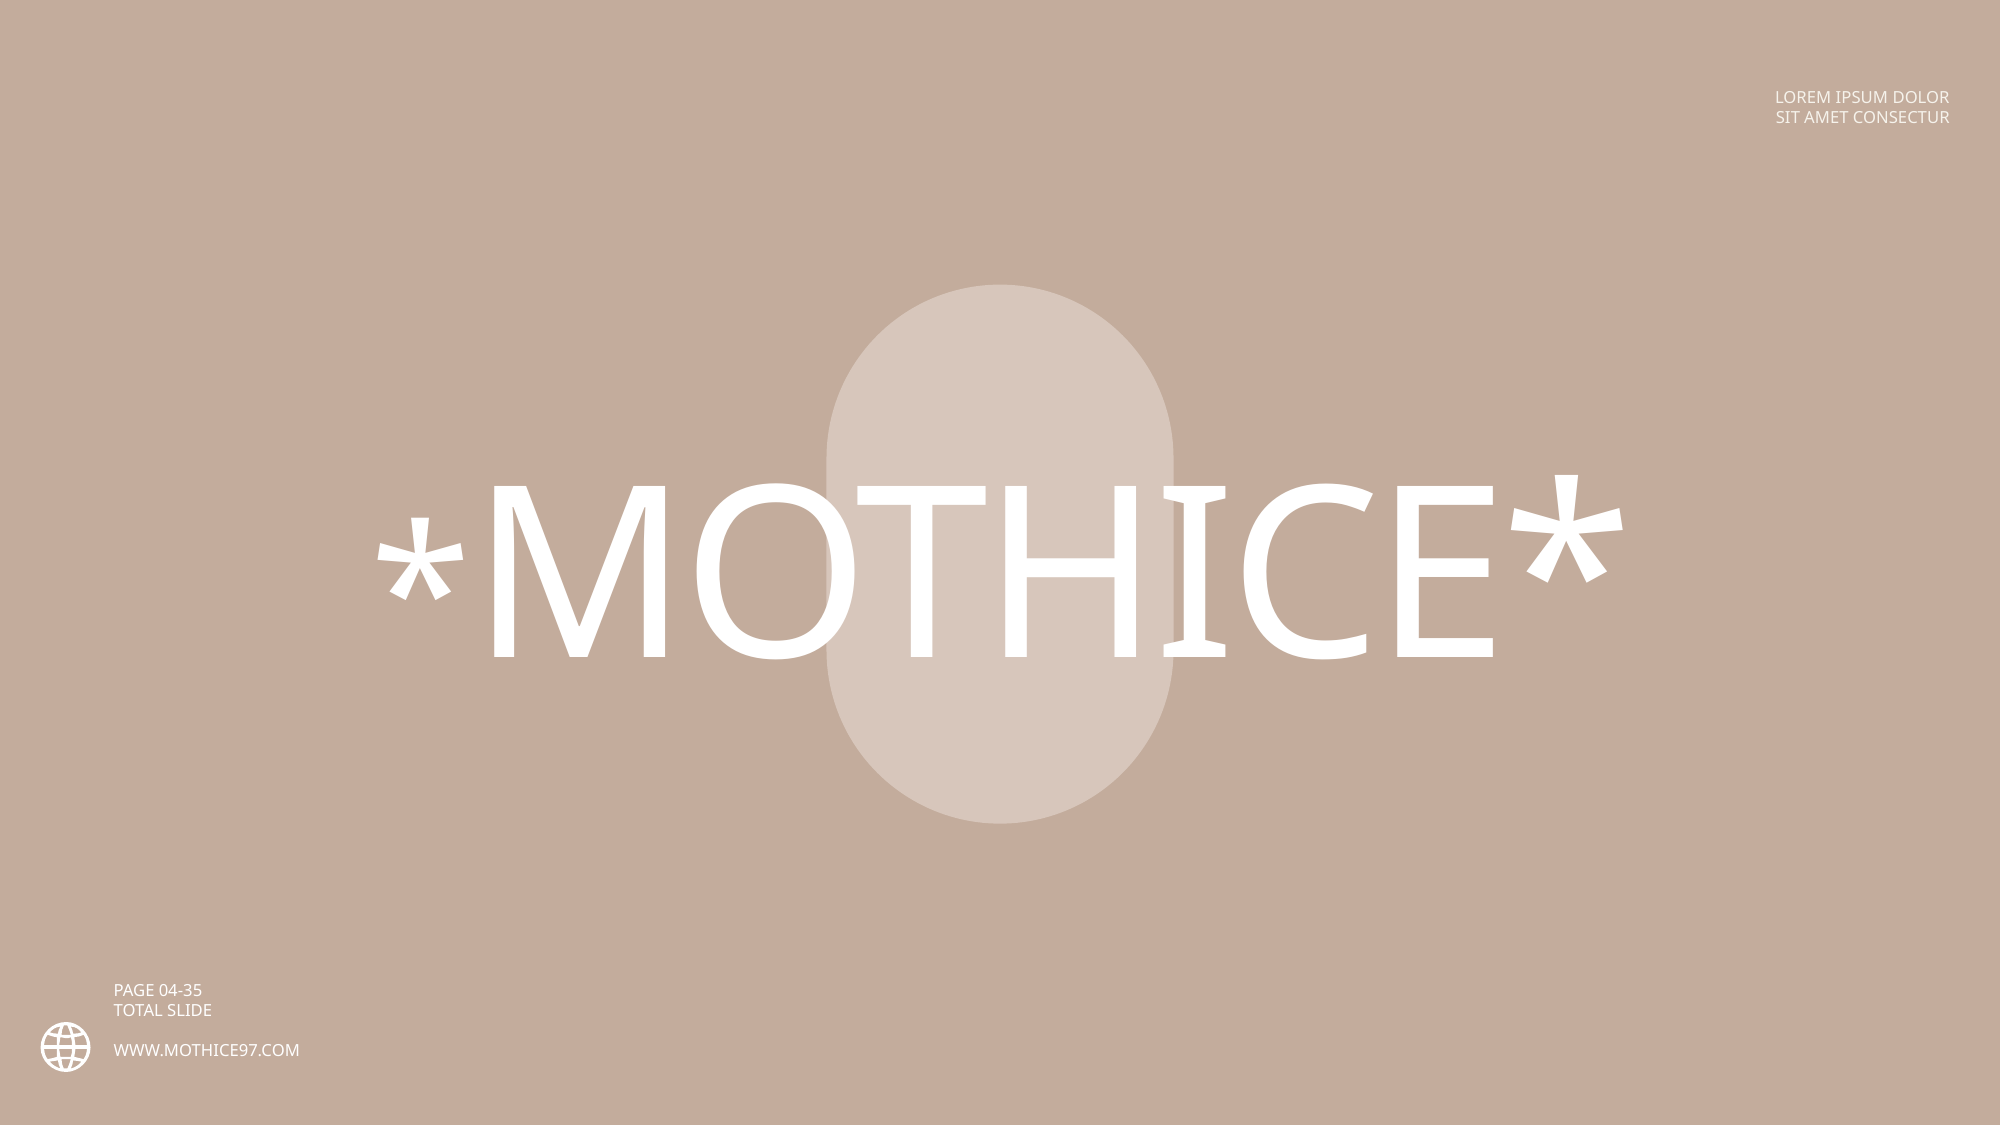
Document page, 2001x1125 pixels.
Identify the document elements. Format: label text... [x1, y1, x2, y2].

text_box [40, 972, 324, 1082]
text_box [837, 713, 1163, 825]
text_box [832, 283, 1168, 410]
text_box *MOTHICE* [225, 410, 1779, 713]
text_box LOREM IPSUM DOLOR SIT AMET CONSECTUR [1738, 79, 1965, 134]
